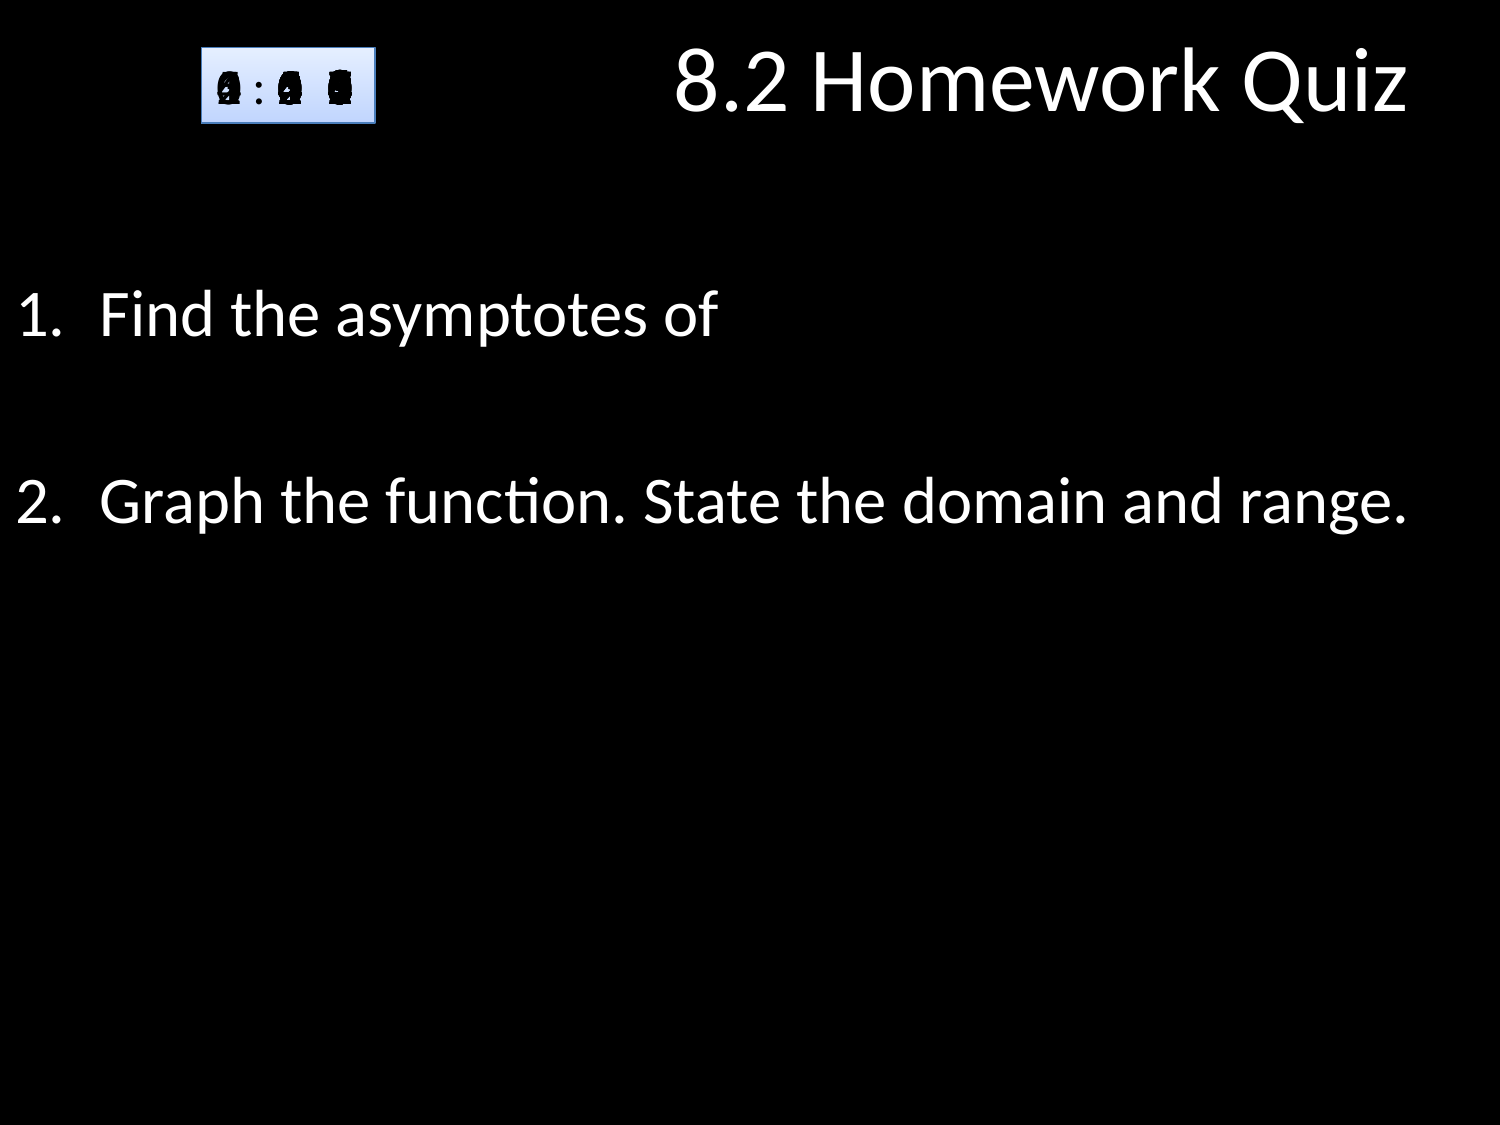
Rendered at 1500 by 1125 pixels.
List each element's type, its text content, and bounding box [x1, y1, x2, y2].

text_box 9 [312, 47, 363, 123]
text_box 0 [201, 47, 252, 123]
title 8.2 Homework Quiz [75, 0, 1425, 150]
text_box 0 [262, 47, 312, 123]
text_box : [252, 47, 262, 123]
text_box [201, 47, 376, 124]
